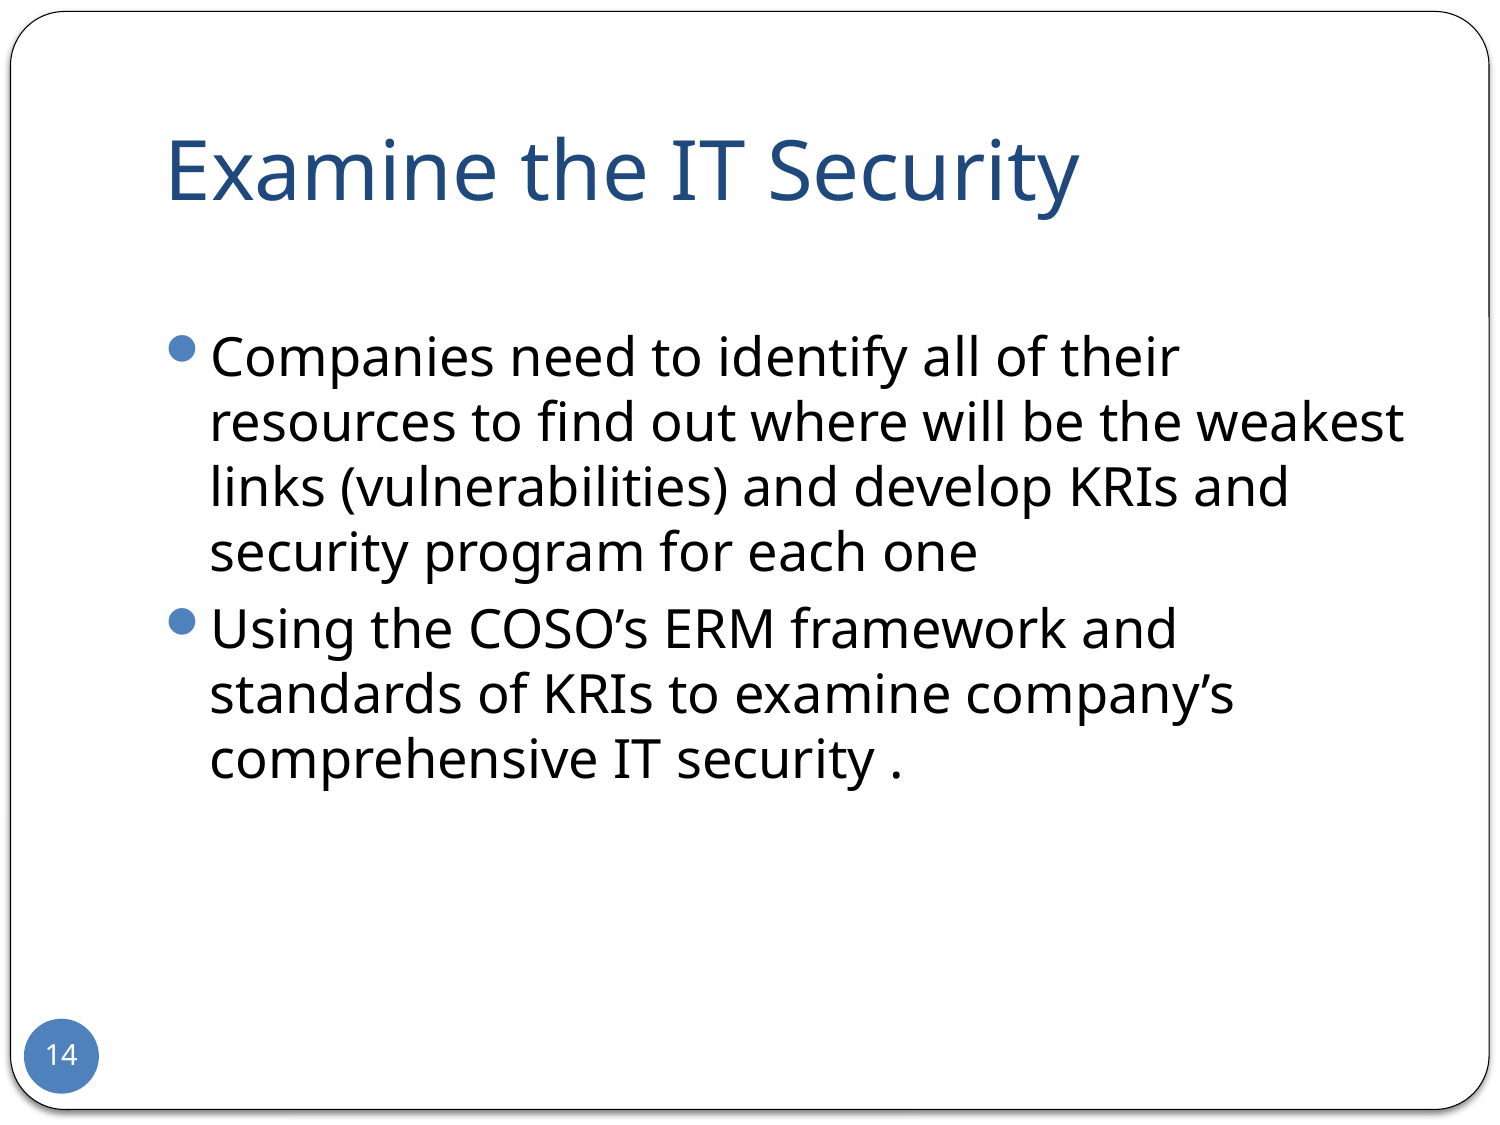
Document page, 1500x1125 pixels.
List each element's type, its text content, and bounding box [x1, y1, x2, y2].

list Companies need to identify all of their resources to find out where will be the weakest links (vulnerabilities) and develop KRIs and security program for each one Using the COSO’s ERM framework and standards of KRIs to examine company’s comprehensive IT security . [150, 237, 1425, 988]
slide_number 14 [23, 1018, 99, 1094]
title Examine the IT Security [150, 45, 1425, 233]
